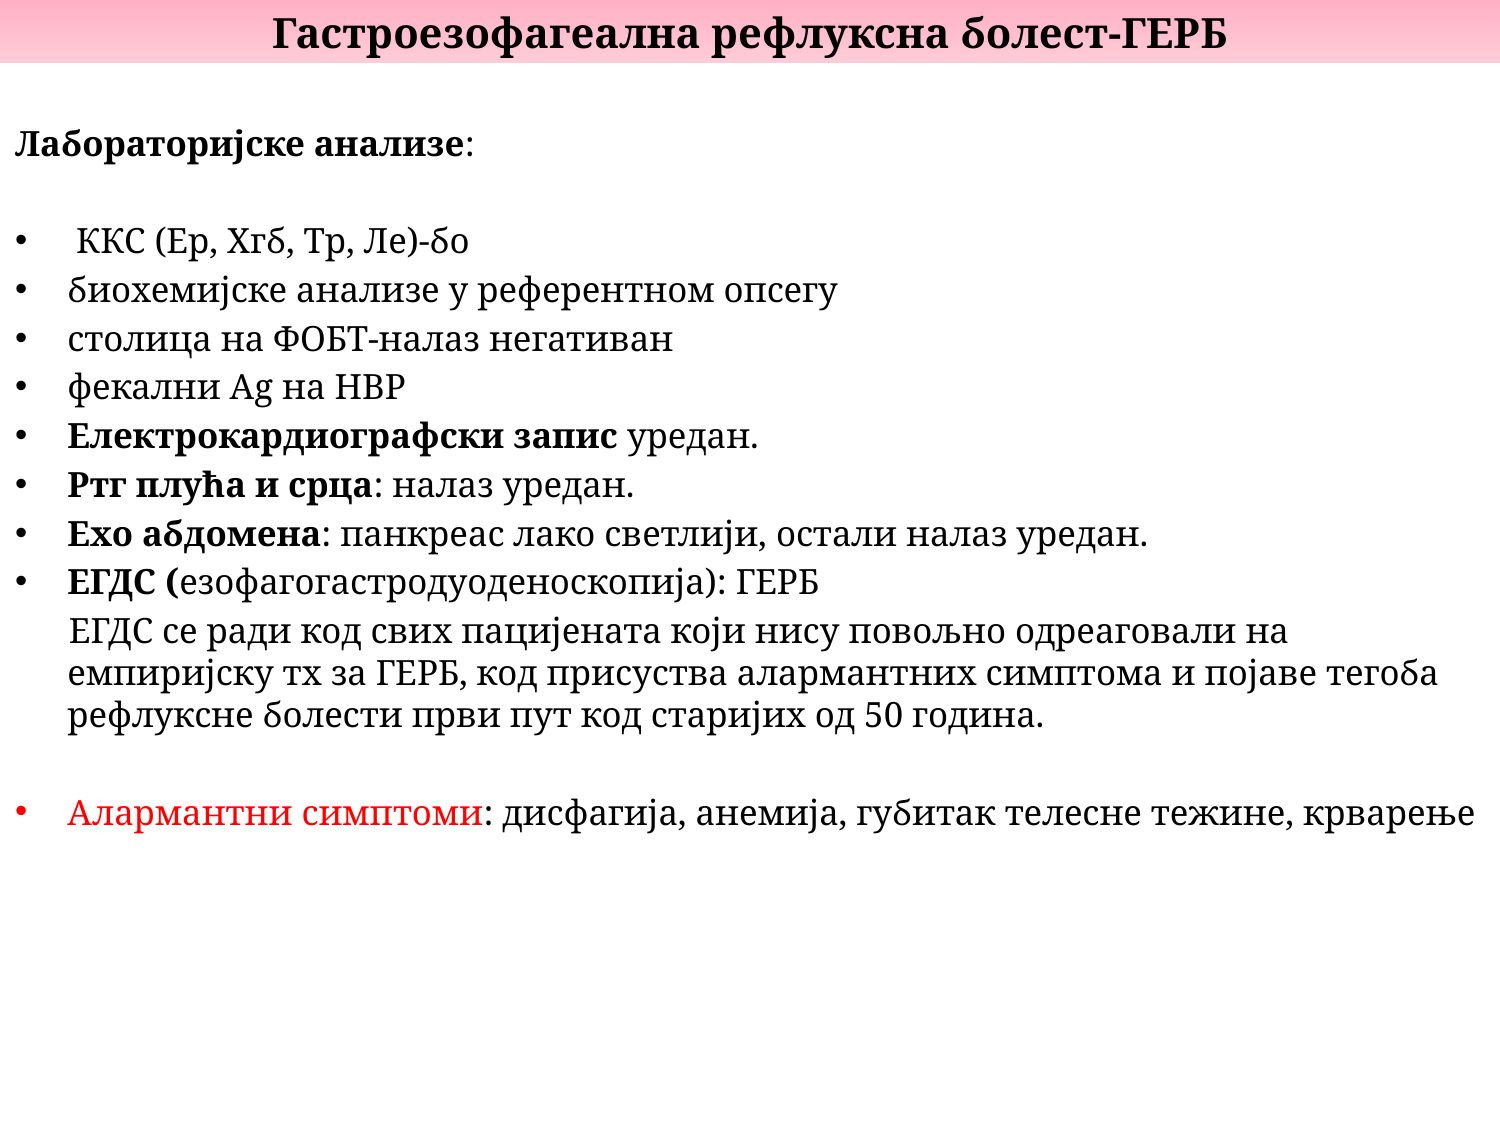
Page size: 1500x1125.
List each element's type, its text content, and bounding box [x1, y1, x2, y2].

text_box Гастроезофагеална рефлуксна болест-ГЕРБ [0, 0, 1500, 63]
list Лабораторијске анализе: ККС (Ер, Хгб, Тр, Ле)-бо биохемијске анализе у референтном опсегу столица на ФОБТ-налаз негативан фекални Аg на HBP Електрокардиографски запис уредан. Ртг плућа и срца: налаз уредан. Ехо абдомена: панкреас лако светлији, остали налаз уредан. ЕГДС (езофагогастродуоденоскопија): ГЕРБ ЕГДС се ради код свих пацијената који нису повољно одреаговали на емпиријску тх за ГЕРБ, код присуства алармантних симптома и појаве тегоба рефлуксне болести први пут код старијих од 50 година. Алармантни симптоми: дисфагија, анемија, губитак телесне тежине, крварење [0, 113, 1500, 857]
